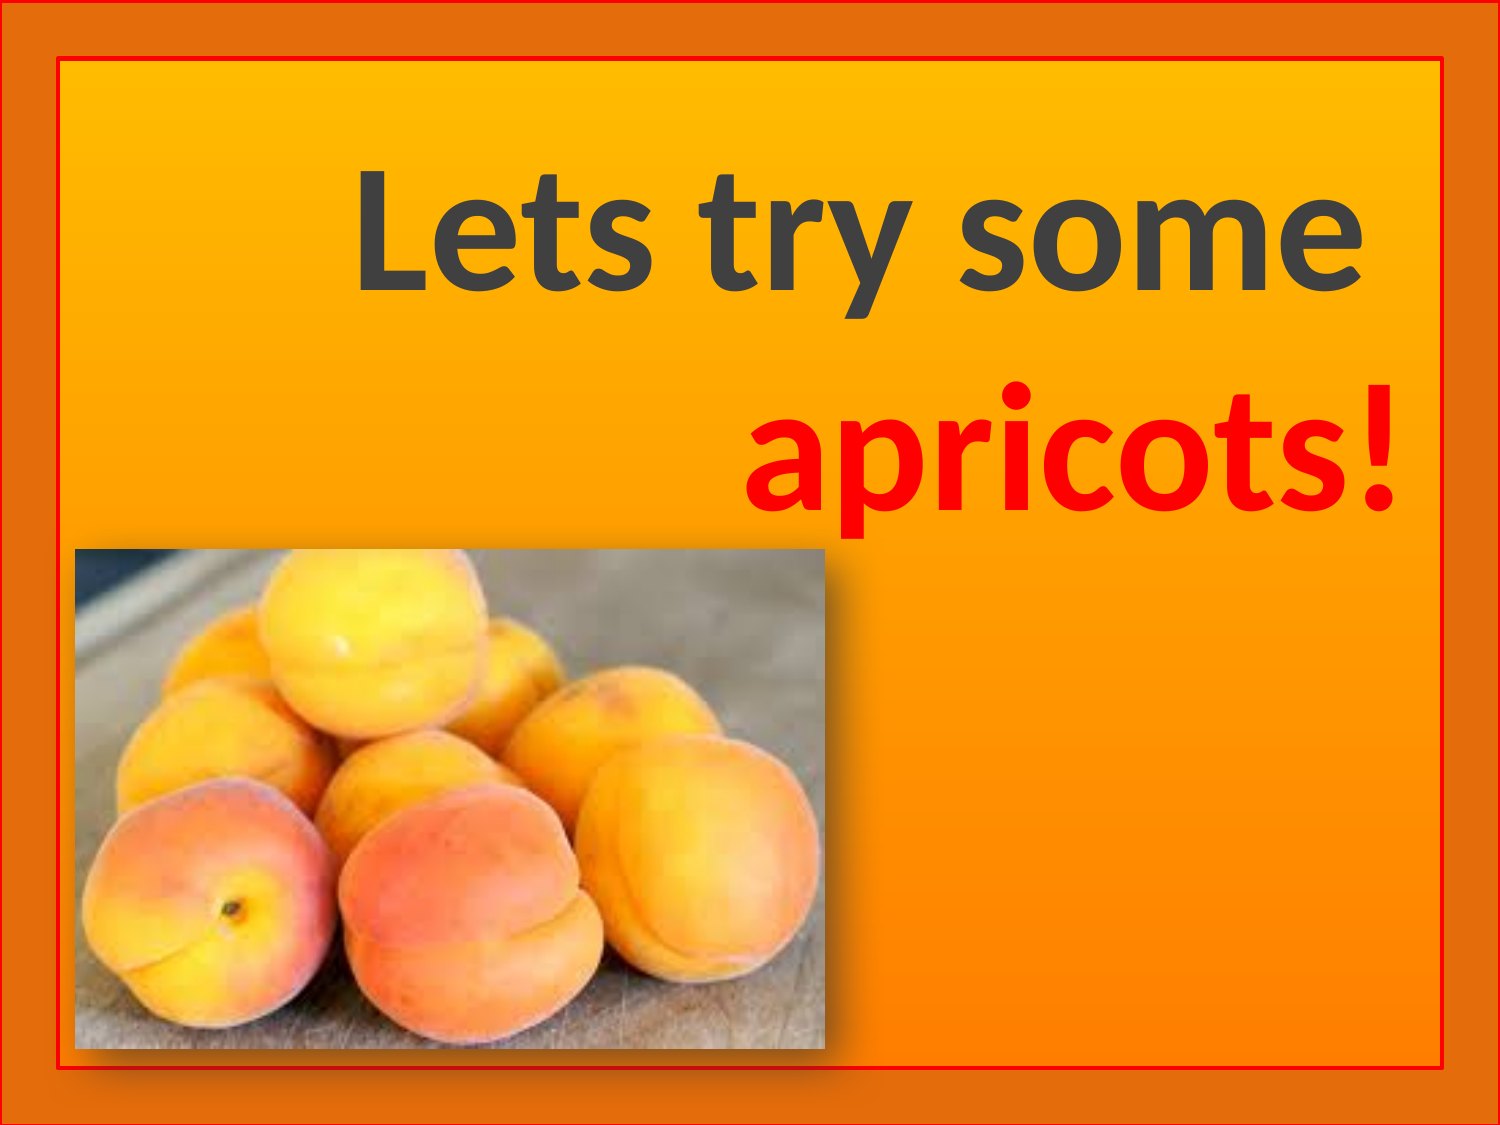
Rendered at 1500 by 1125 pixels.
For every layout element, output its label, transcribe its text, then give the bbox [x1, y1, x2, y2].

picture [74, 549, 825, 1050]
text_box Lets try some apricots! [74, 99, 1425, 863]
text_box [0, 0, 1500, 1125]
